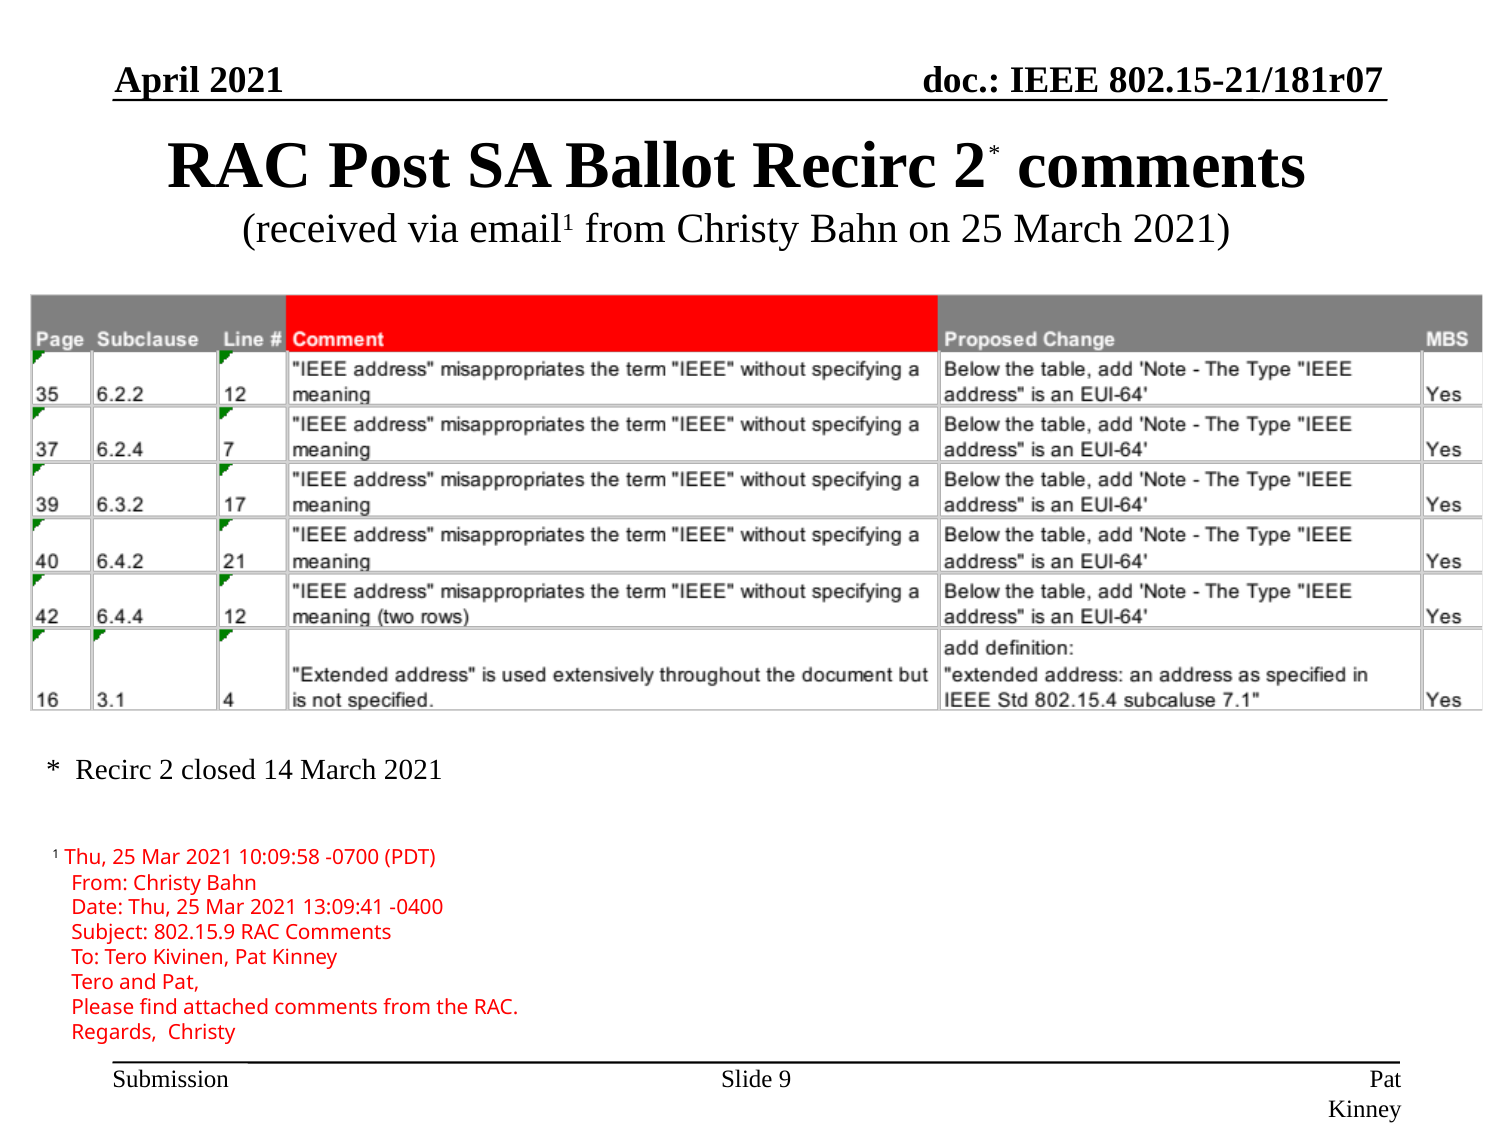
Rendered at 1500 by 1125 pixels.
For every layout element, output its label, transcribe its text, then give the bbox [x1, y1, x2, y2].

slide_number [114, 54, 366, 101]
text_box * Recirc 2 closed 14 March 2021 [31, 743, 459, 793]
title RAC Post SA Ballot Recirc 2* comments (received via email1 from Christy Bahn on 25 March 2021) [99, 113, 1375, 289]
slide_number Slide 9 [712, 1061, 800, 1093]
footer Pat Kinney (Kinney Consulting) [1324, 1061, 1402, 1093]
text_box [29, 294, 1483, 711]
text_box 1 Thu, 25 Mar 2021 10:09:58 -0700 (PDT) From: Christy Bahn Date: Thu, 25 Mar 2021 13:09:41 -0400 Subject: 802.15.9 RAC Comments To: Tero Kivinen, Pat Kinney Tero and Pat, Please find attached comments from the RAC. Regards, Christy [37, 836, 846, 1052]
